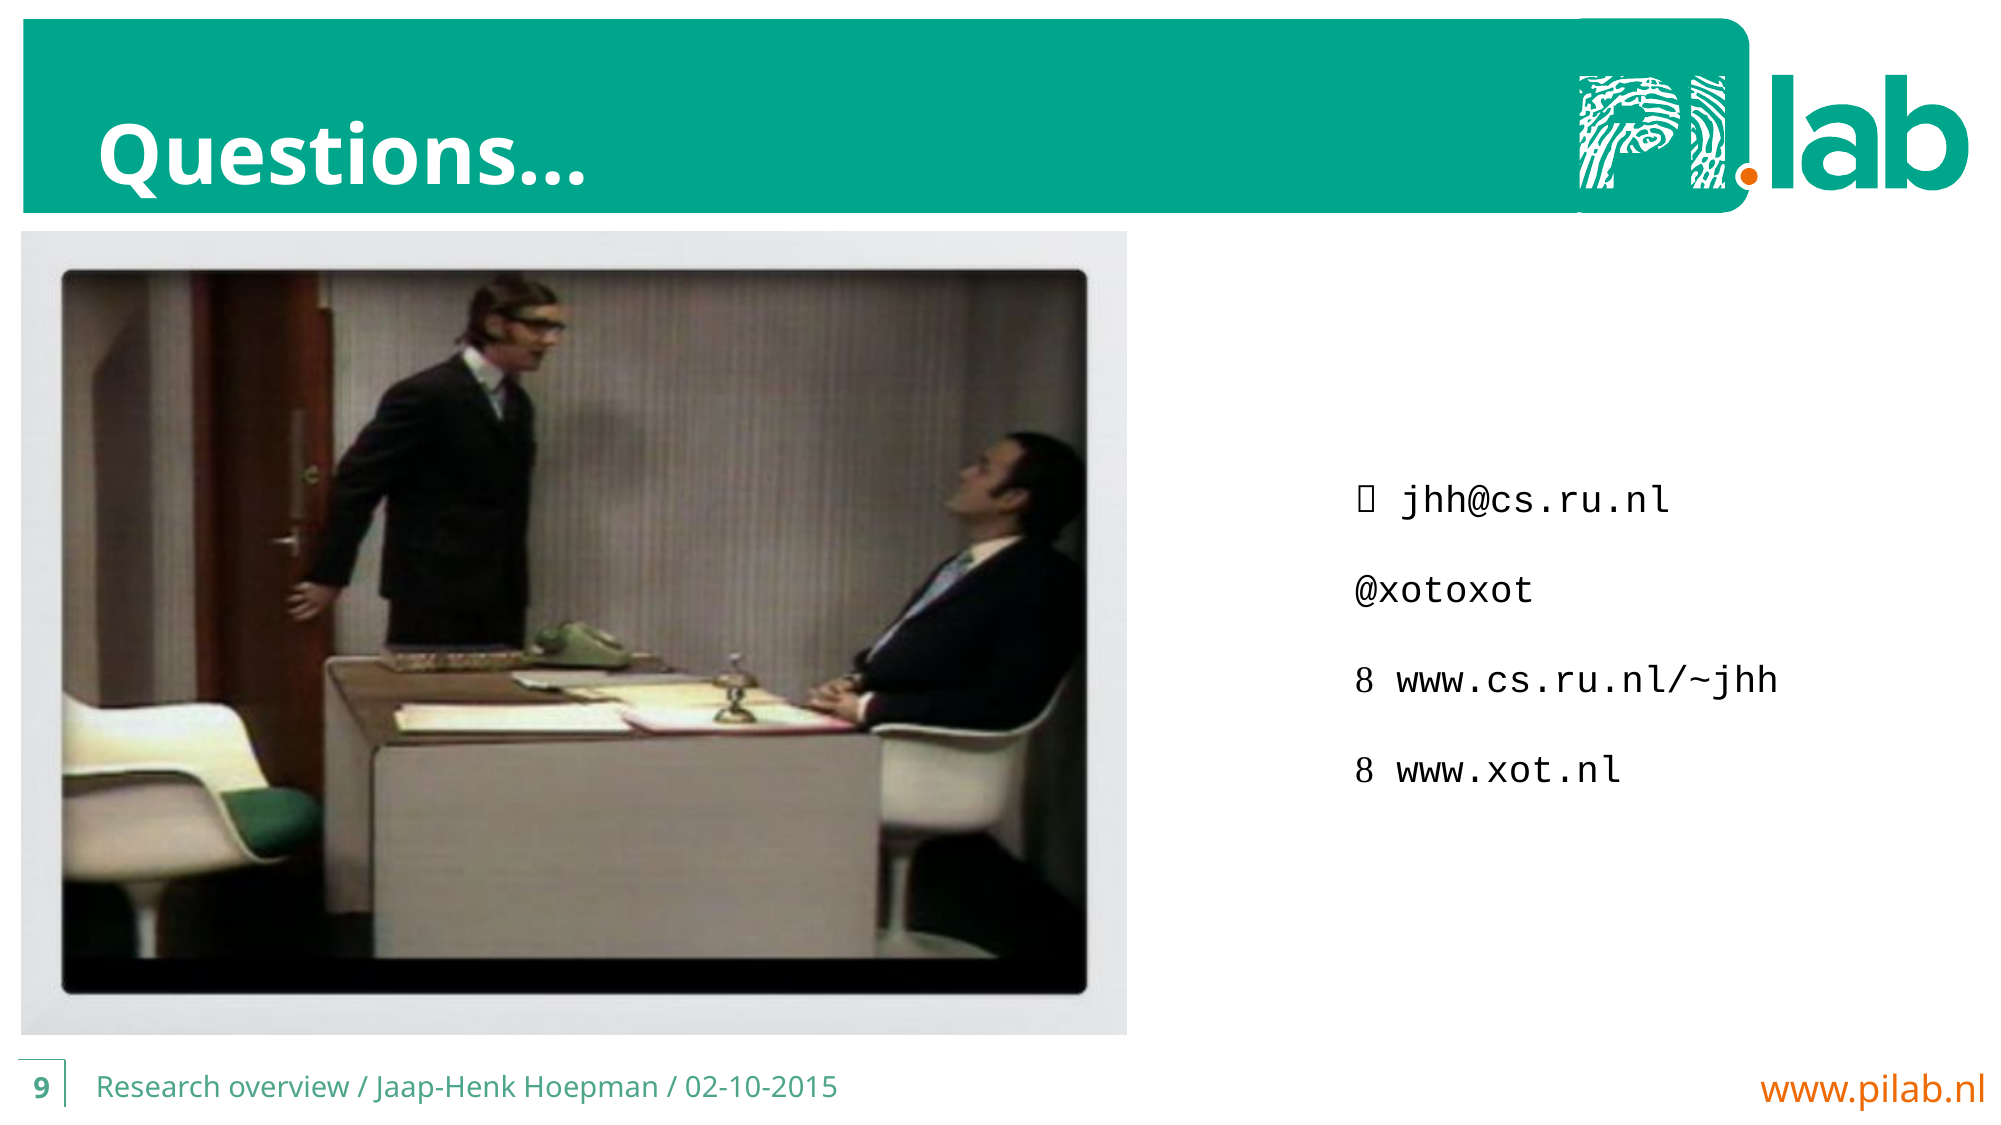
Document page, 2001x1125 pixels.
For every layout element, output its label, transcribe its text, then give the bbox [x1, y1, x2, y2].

text_box  jhh@cs.ru.nl @xotoxot  www.cs.ru.nl/~jhh  www.xot.nl [1340, 467, 1794, 798]
title Questions… [81, 19, 1407, 209]
slide_number 9 [0, 1059, 66, 1120]
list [20, 231, 1128, 1036]
footer Research overview / Jaap-Henk Hoepman / 02-10-2015 [80, 1058, 1654, 1119]
